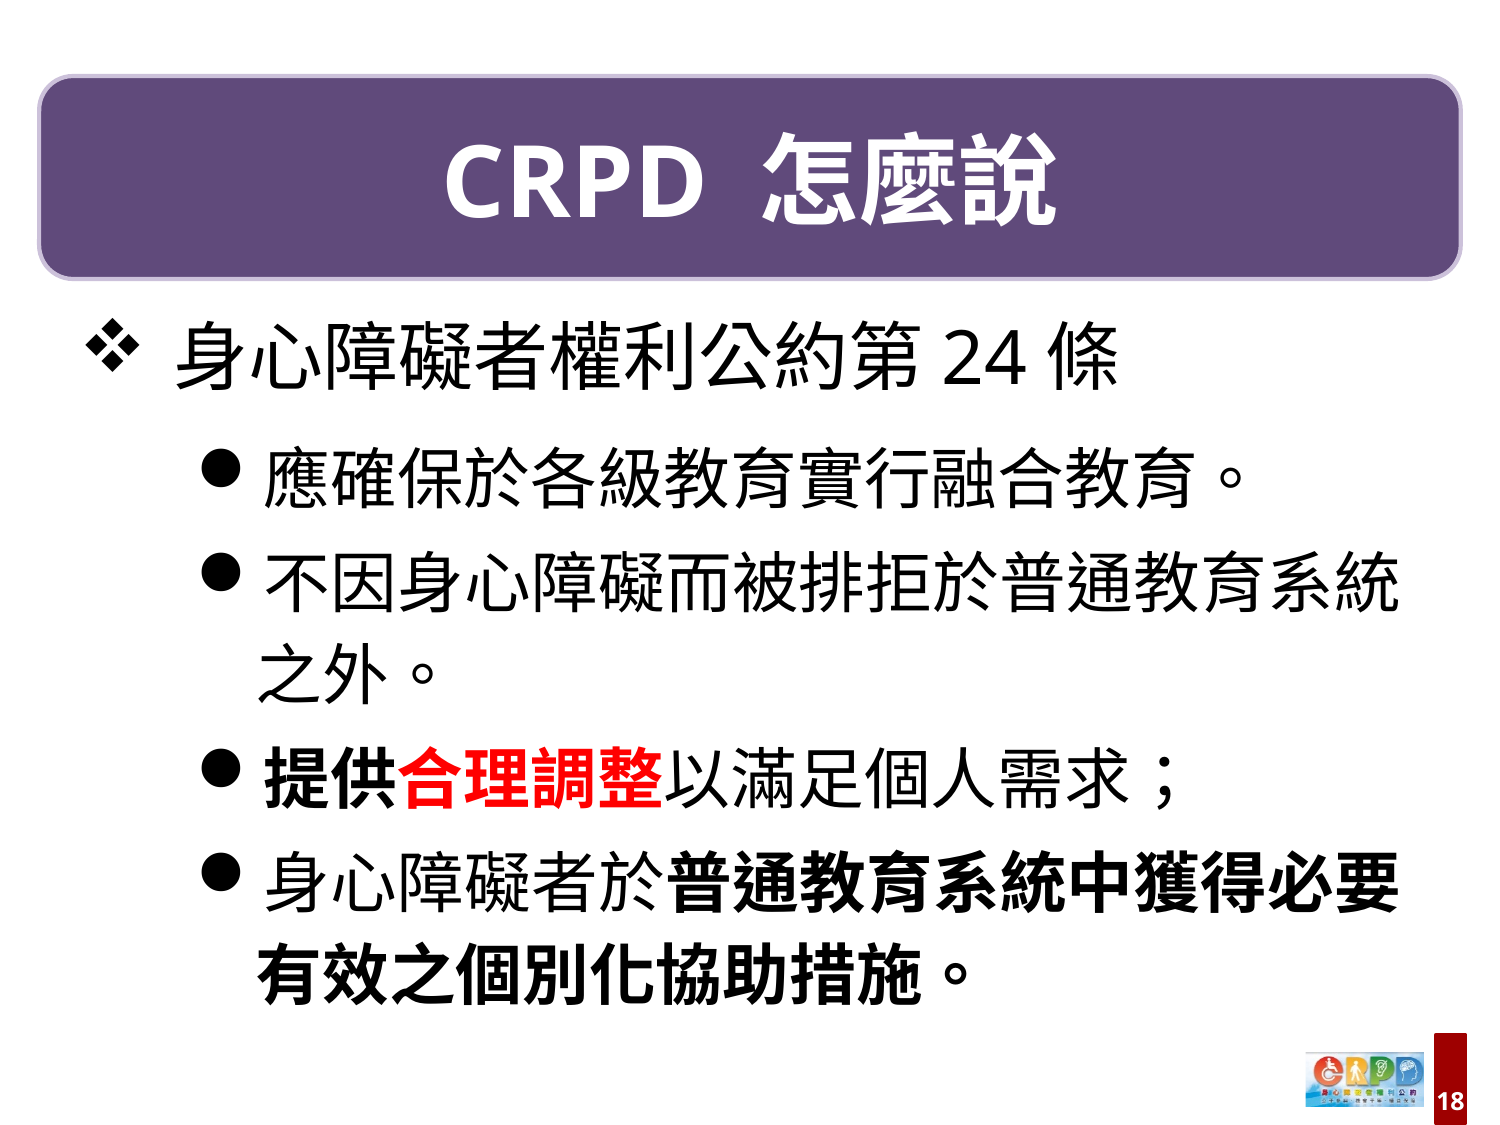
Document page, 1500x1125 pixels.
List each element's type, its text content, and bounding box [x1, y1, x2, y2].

text_box CRPD 怎麼說 [36, 73, 1463, 282]
slide_number 18 [1416, 1076, 1485, 1125]
text_box 身心障礙者權利公約第24條 應確保於各級教育實行融合教育。 不因身心障礙而被排拒於普通教育系統之外。 提供合理調整以滿足個人需求； 身心障礙者於普通教育系統中獲得必要有效之個別化協助措施。 [63, 277, 1419, 1046]
picture [1305, 1052, 1424, 1107]
